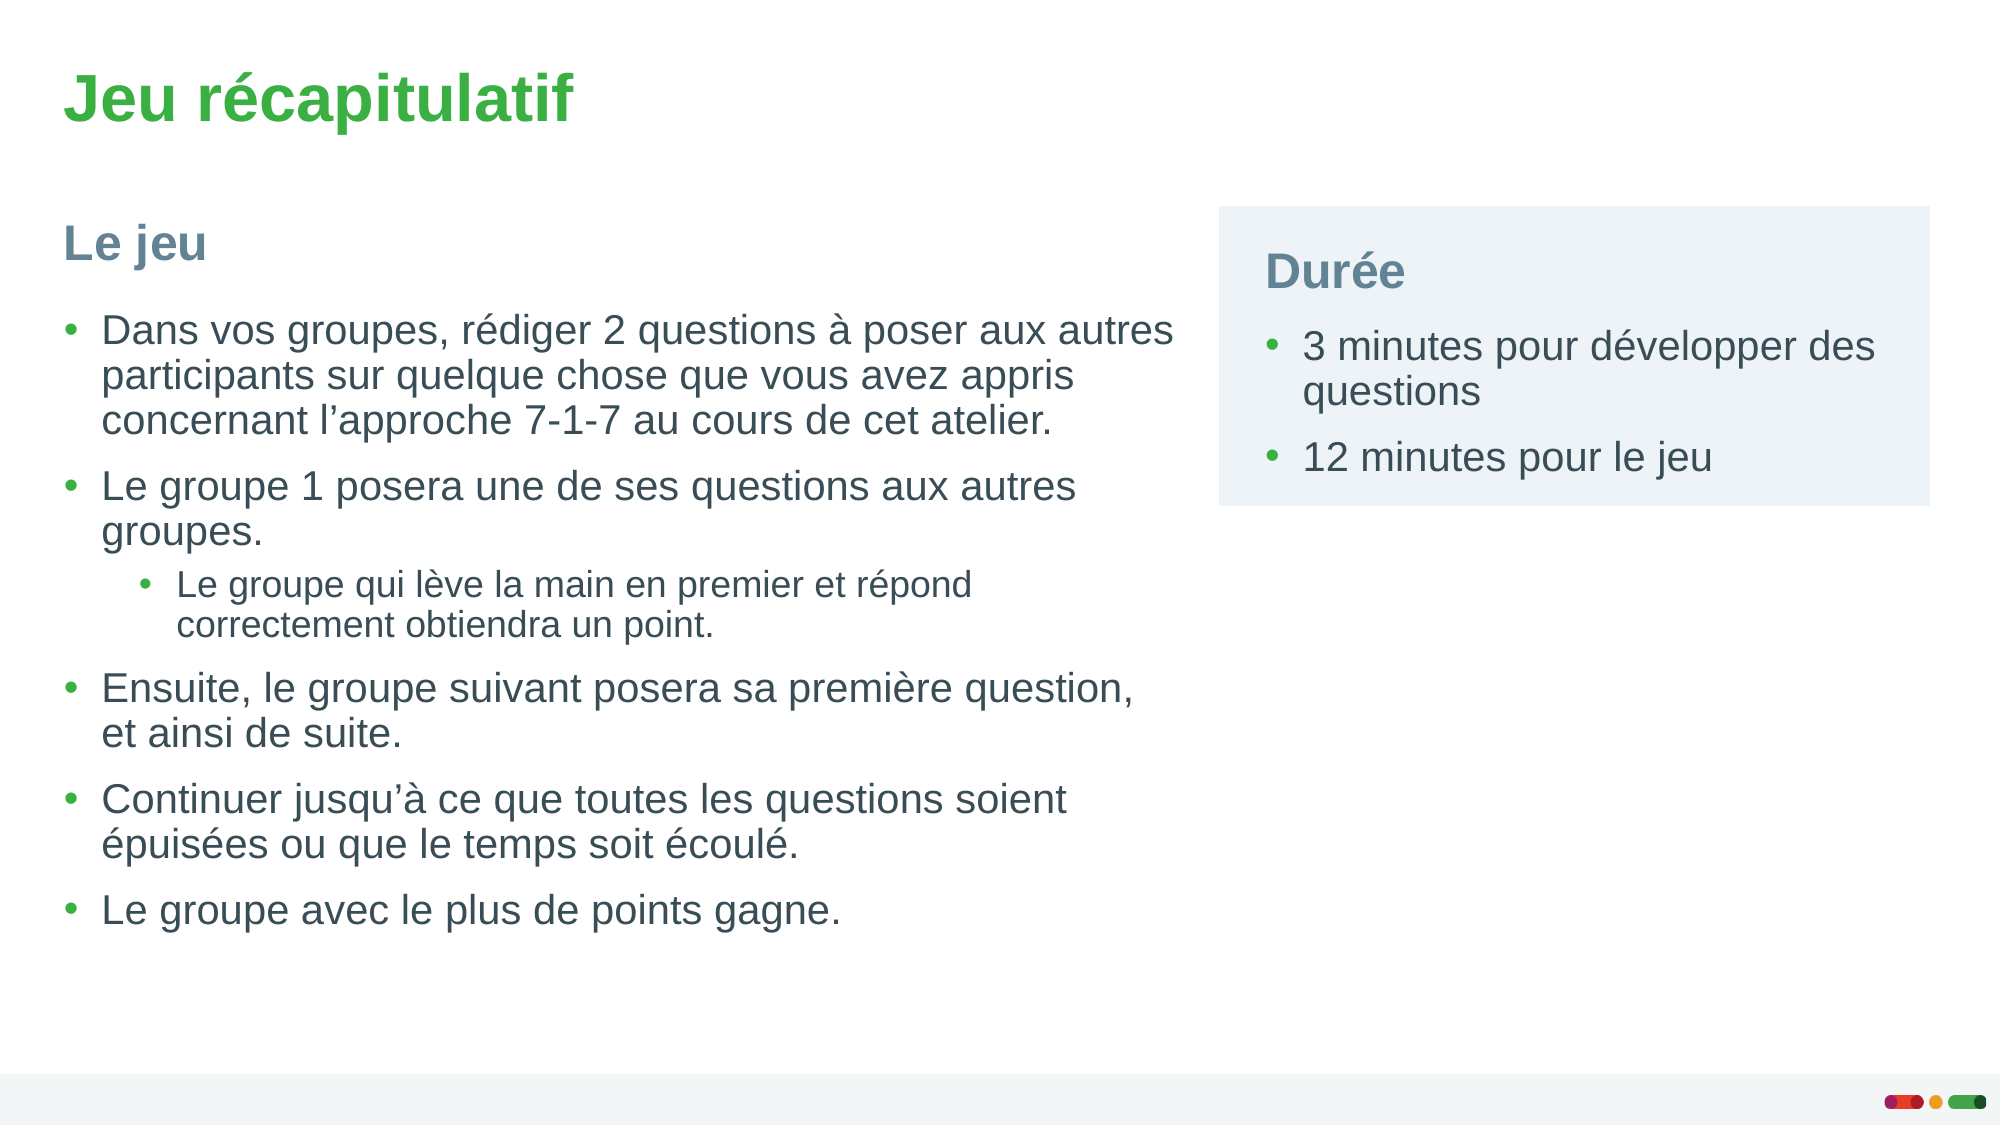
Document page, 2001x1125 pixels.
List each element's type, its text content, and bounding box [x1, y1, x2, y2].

list Le jeu [49, 143, 1046, 280]
title Jeu récapitulatif [49, 47, 1774, 212]
list 3 minutes pour développer des questions 12 minutes pour le jeu [1250, 317, 1897, 539]
text_box [1217, 212, 1932, 509]
list Dans vos groupes, rédiger 2 questions à poser aux autres participants sur quelque chose que vous avez appris concernant l’approche 7-1-7 au cours de cet atelier. Le groupe 1 posera une de ses questions aux autres groupes. Le groupe qui lève la main en premier et répond correctement obtiendra un point. Ensuite, le groupe suivant posera sa première question, et ainsi de suite. Continuer jusqu’à ce que toutes les questions soient épuisées ou que le temps soit écoulé. Le groupe avec le plus de points gagne. [49, 301, 1208, 1033]
list Durée [1250, 172, 1943, 308]
